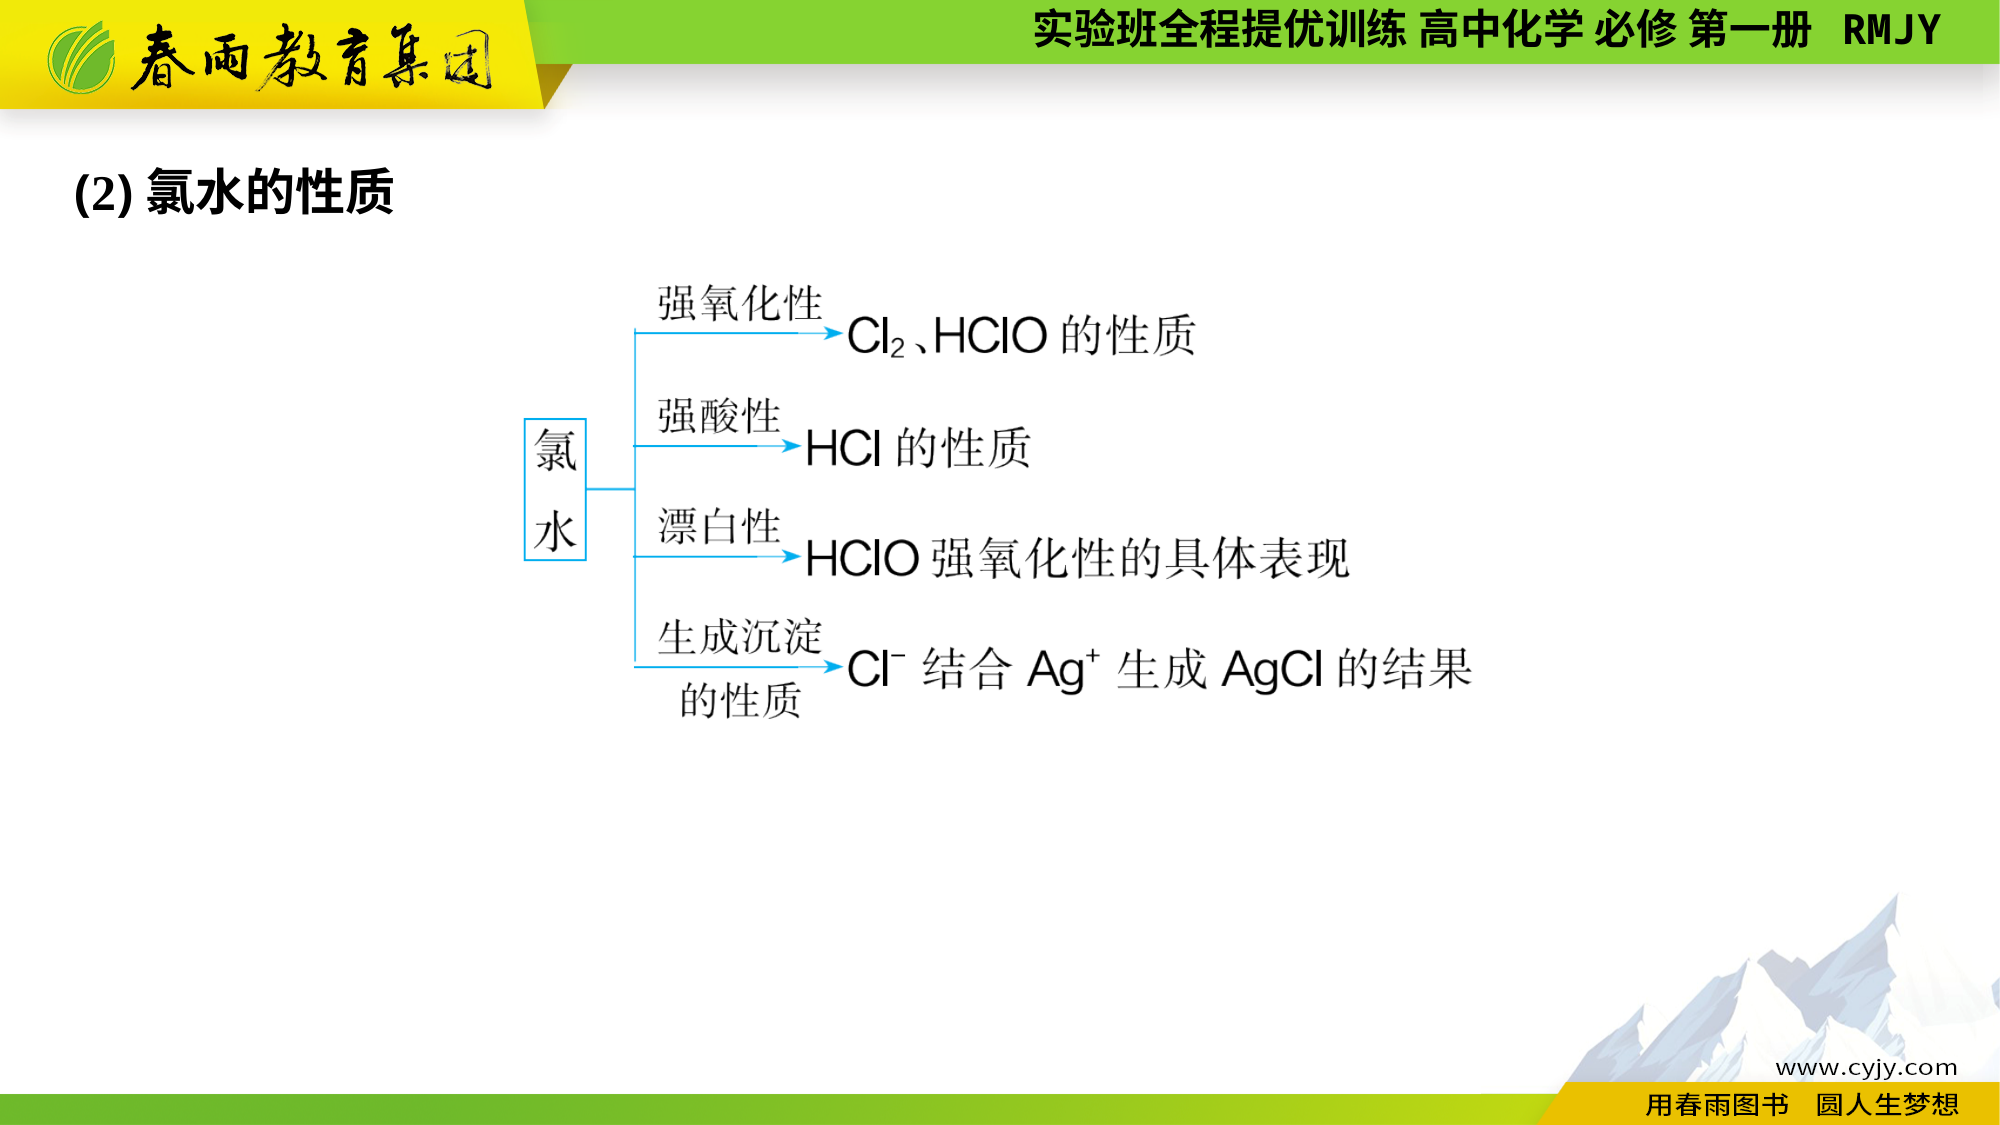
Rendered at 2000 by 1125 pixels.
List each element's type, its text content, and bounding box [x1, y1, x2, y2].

picture [0, 0, 2000, 1125]
list (2)氯水的性质 [59, 122, 1944, 217]
